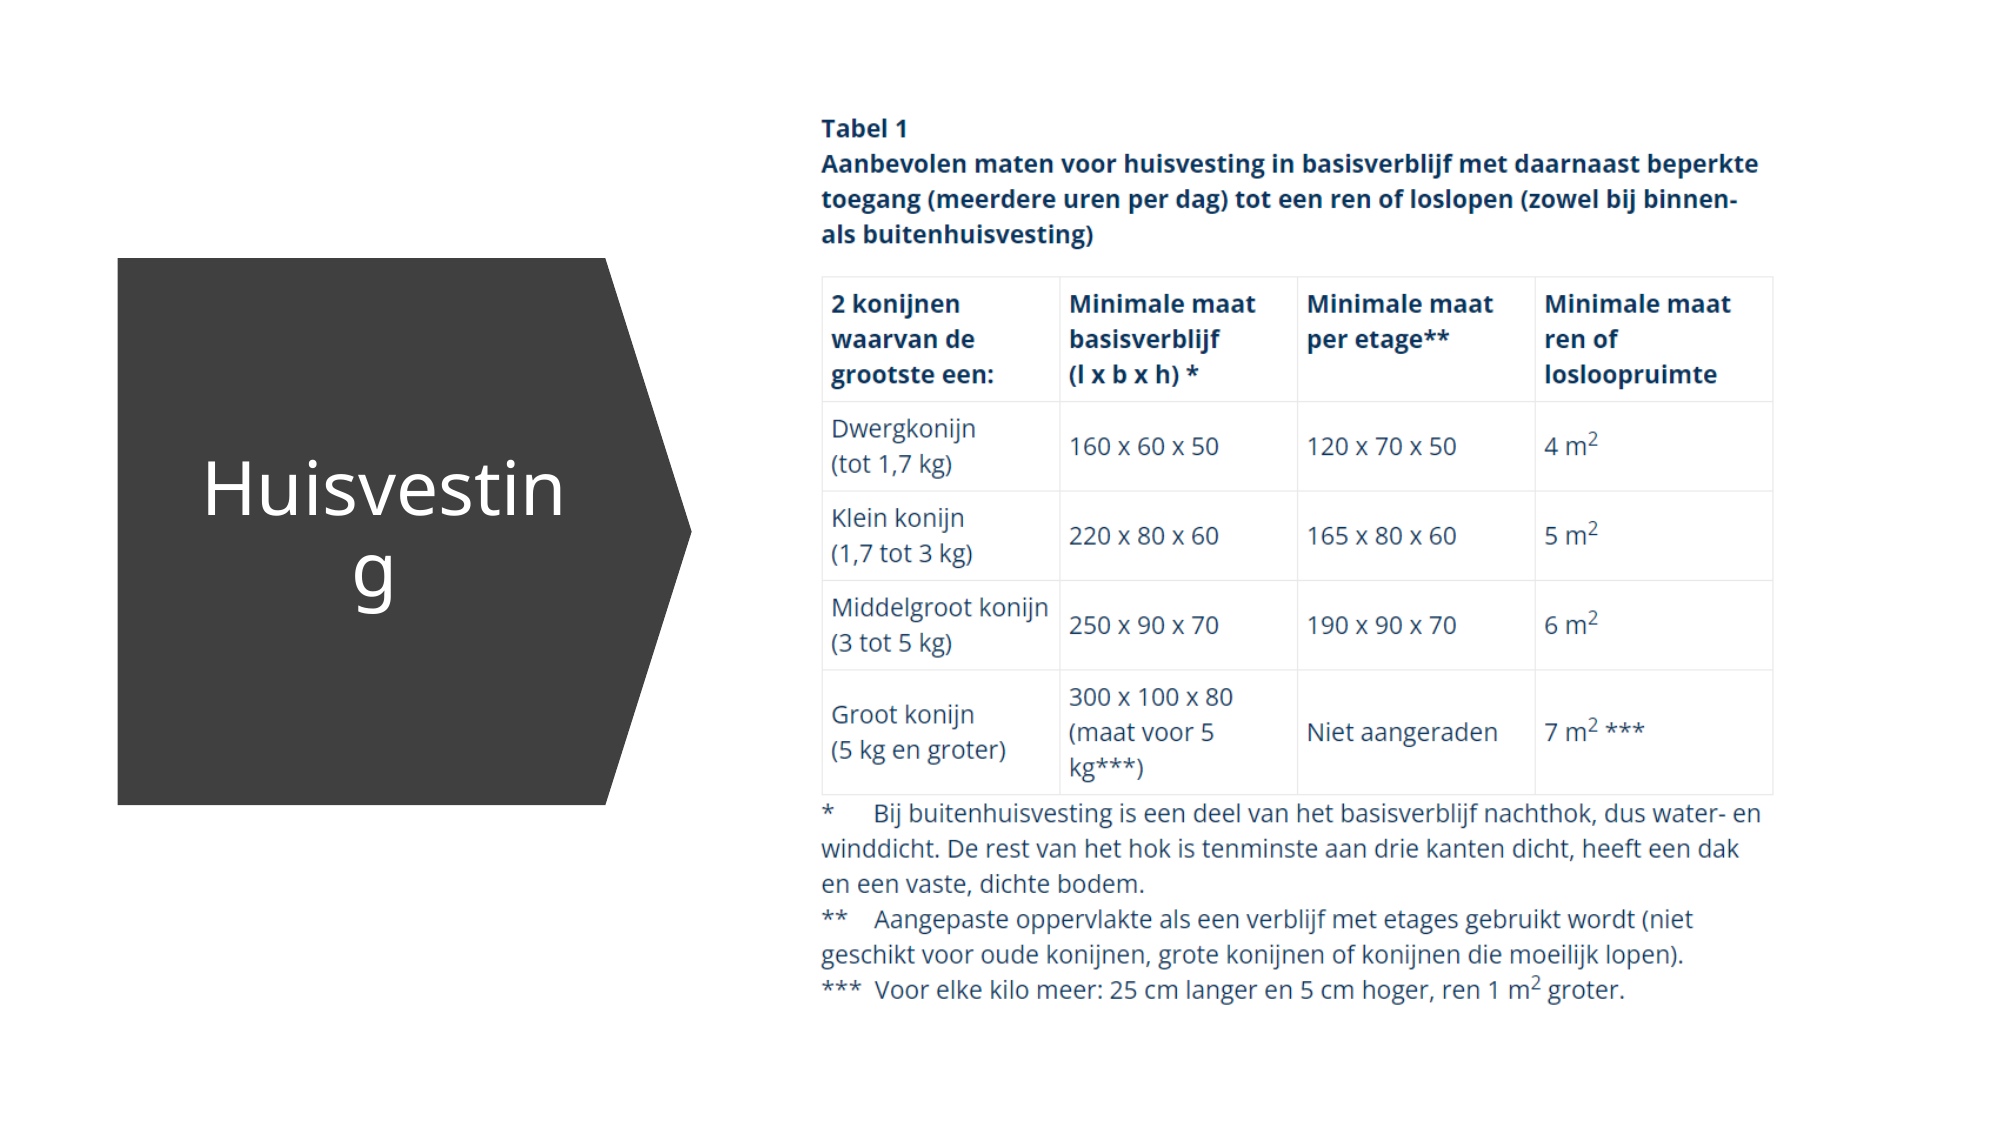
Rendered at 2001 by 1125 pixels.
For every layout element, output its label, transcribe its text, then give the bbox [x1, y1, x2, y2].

text_box [116, 257, 693, 807]
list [795, 105, 1885, 1020]
title Huisvesting [168, 322, 601, 741]
